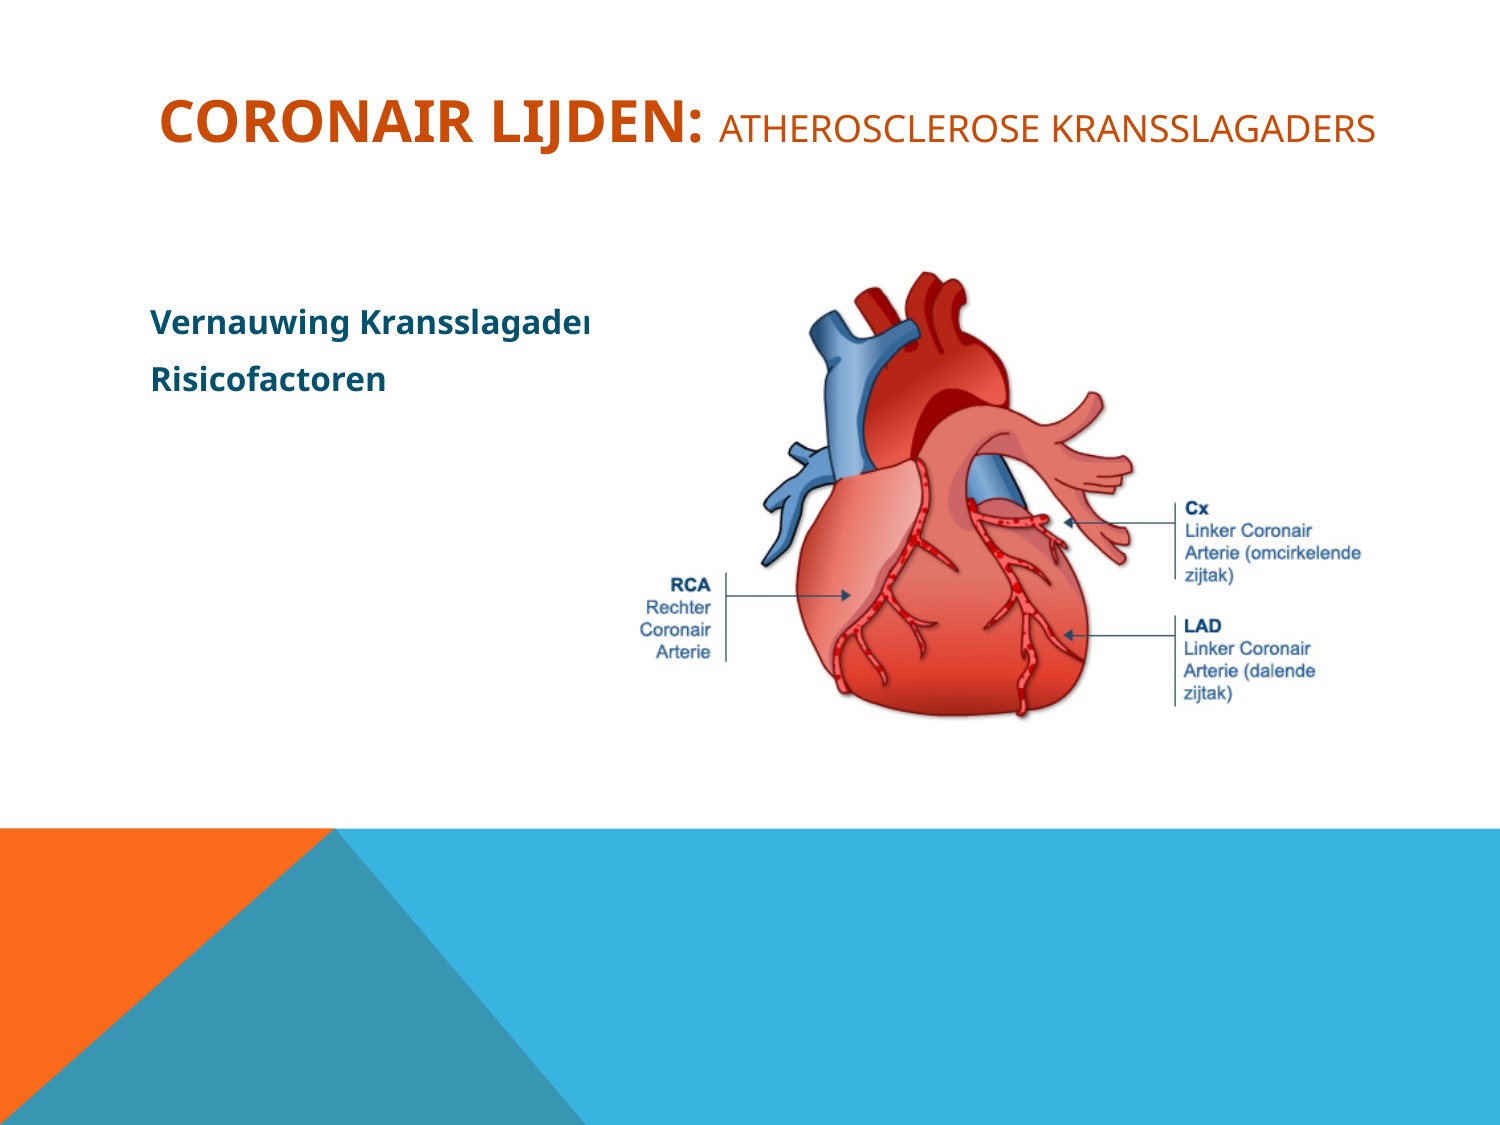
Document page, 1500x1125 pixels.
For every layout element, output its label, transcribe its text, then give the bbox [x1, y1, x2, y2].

title Coronair lijden: atherosclerose kransslagaders [143, 54, 1400, 185]
list Vernauwing Kransslagaders Risicofactoren [135, 180, 1369, 768]
picture [589, 243, 1384, 773]
